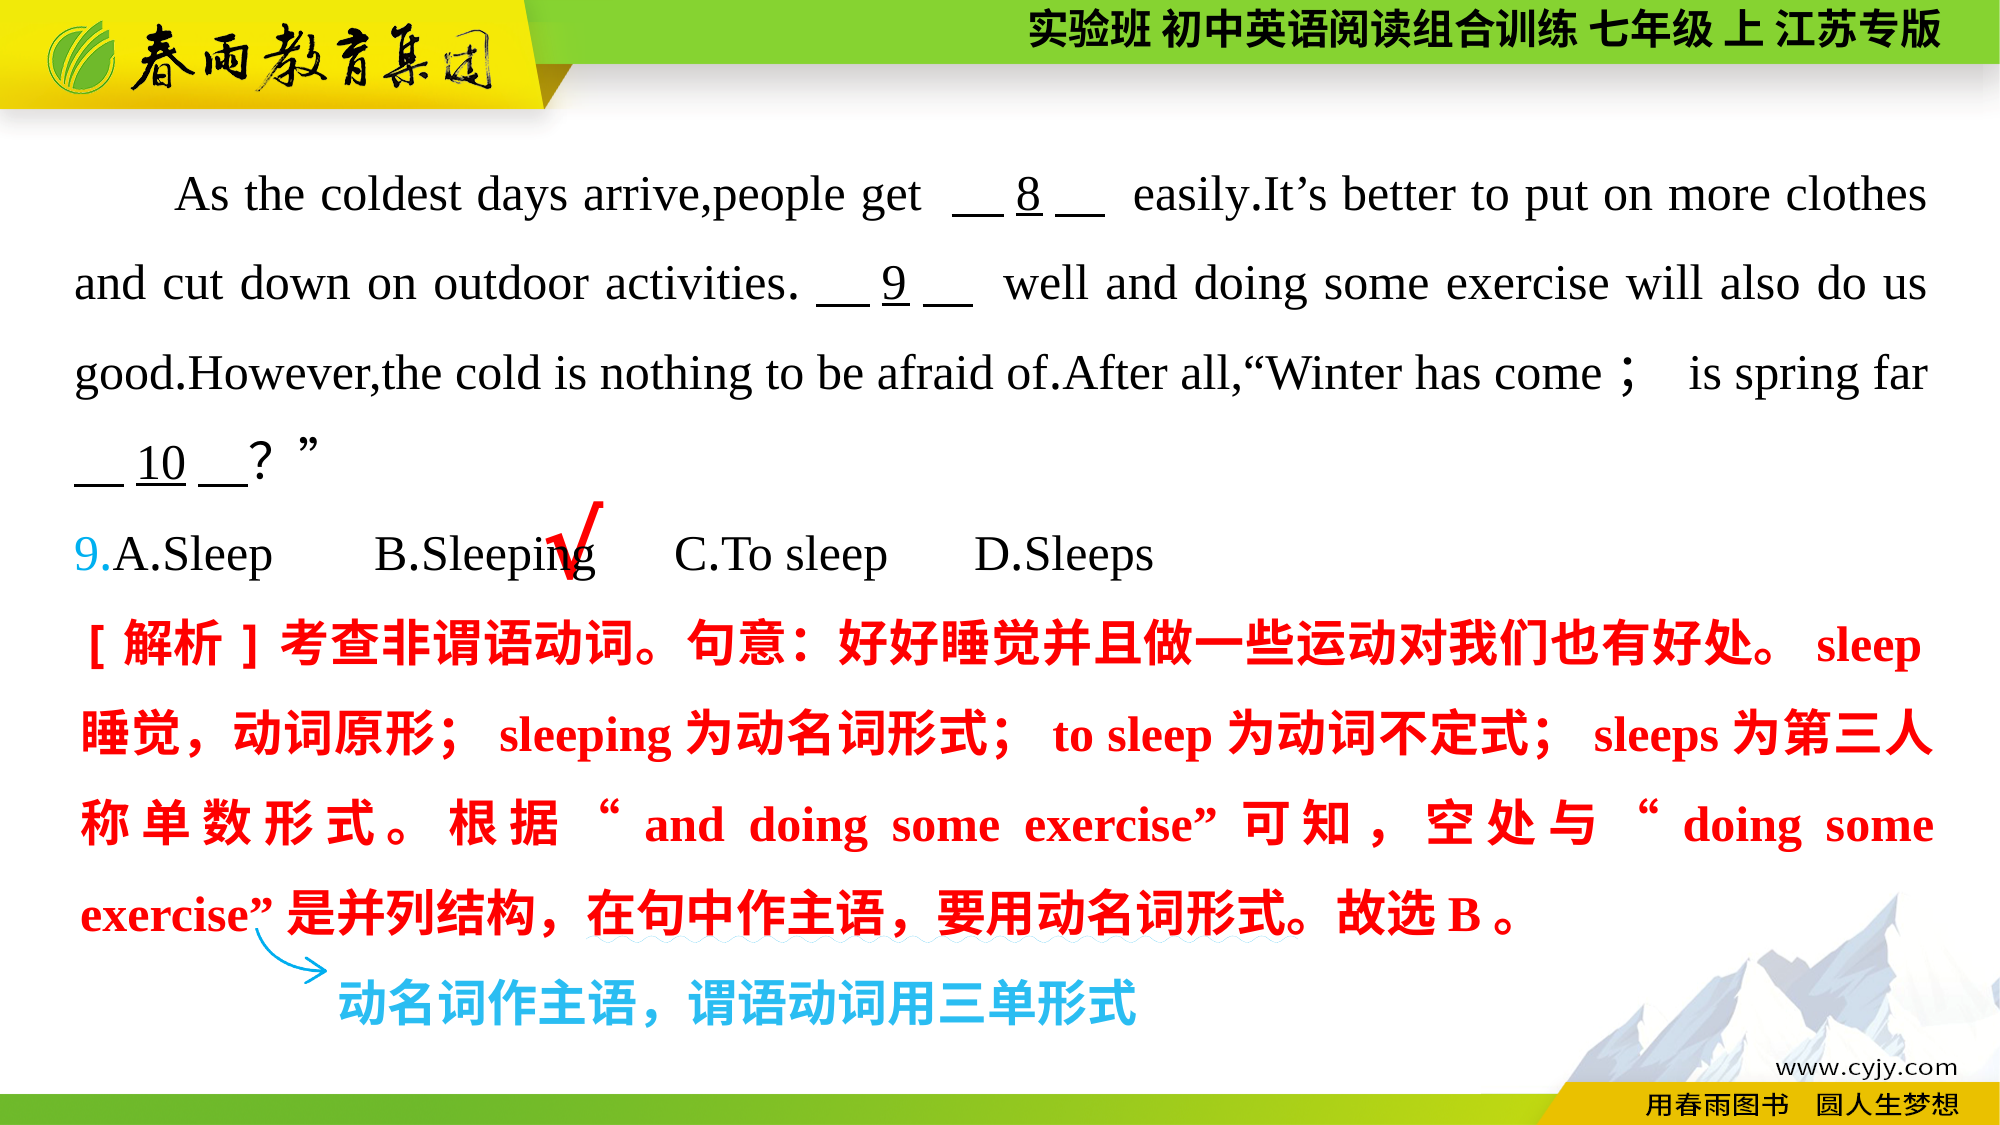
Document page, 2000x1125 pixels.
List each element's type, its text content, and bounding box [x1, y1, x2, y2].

picture [0, 0, 2000, 1125]
text_box [解析]考查非谓语动词。句意：好好睡觉并且做一些运动对我们也有好处。sleep睡觉，动词原形；sleeping为动名词形式；to sleep为动词不定式；sleeps为第三人称单数形式。根据“and doing some exercise”可知，空处与“doing some exercise”是并列结构，在句中作主语，要用动名词形式。故选B。 动名词作主语，谓语动词用三单形式 [65, 574, 1950, 1040]
list As the coldest days arrive,people get 8 easily.It’s better to put on more clothes and cut down on outdoor activities. 9 well and doing some exercise will also do us good.However,the cold is nothing to be afraid of.After all,“Winter has come； is spring far 10 ？” 9.A.Sleep B.Sleeping C.To sleep D.Sleeps [59, 122, 1944, 592]
